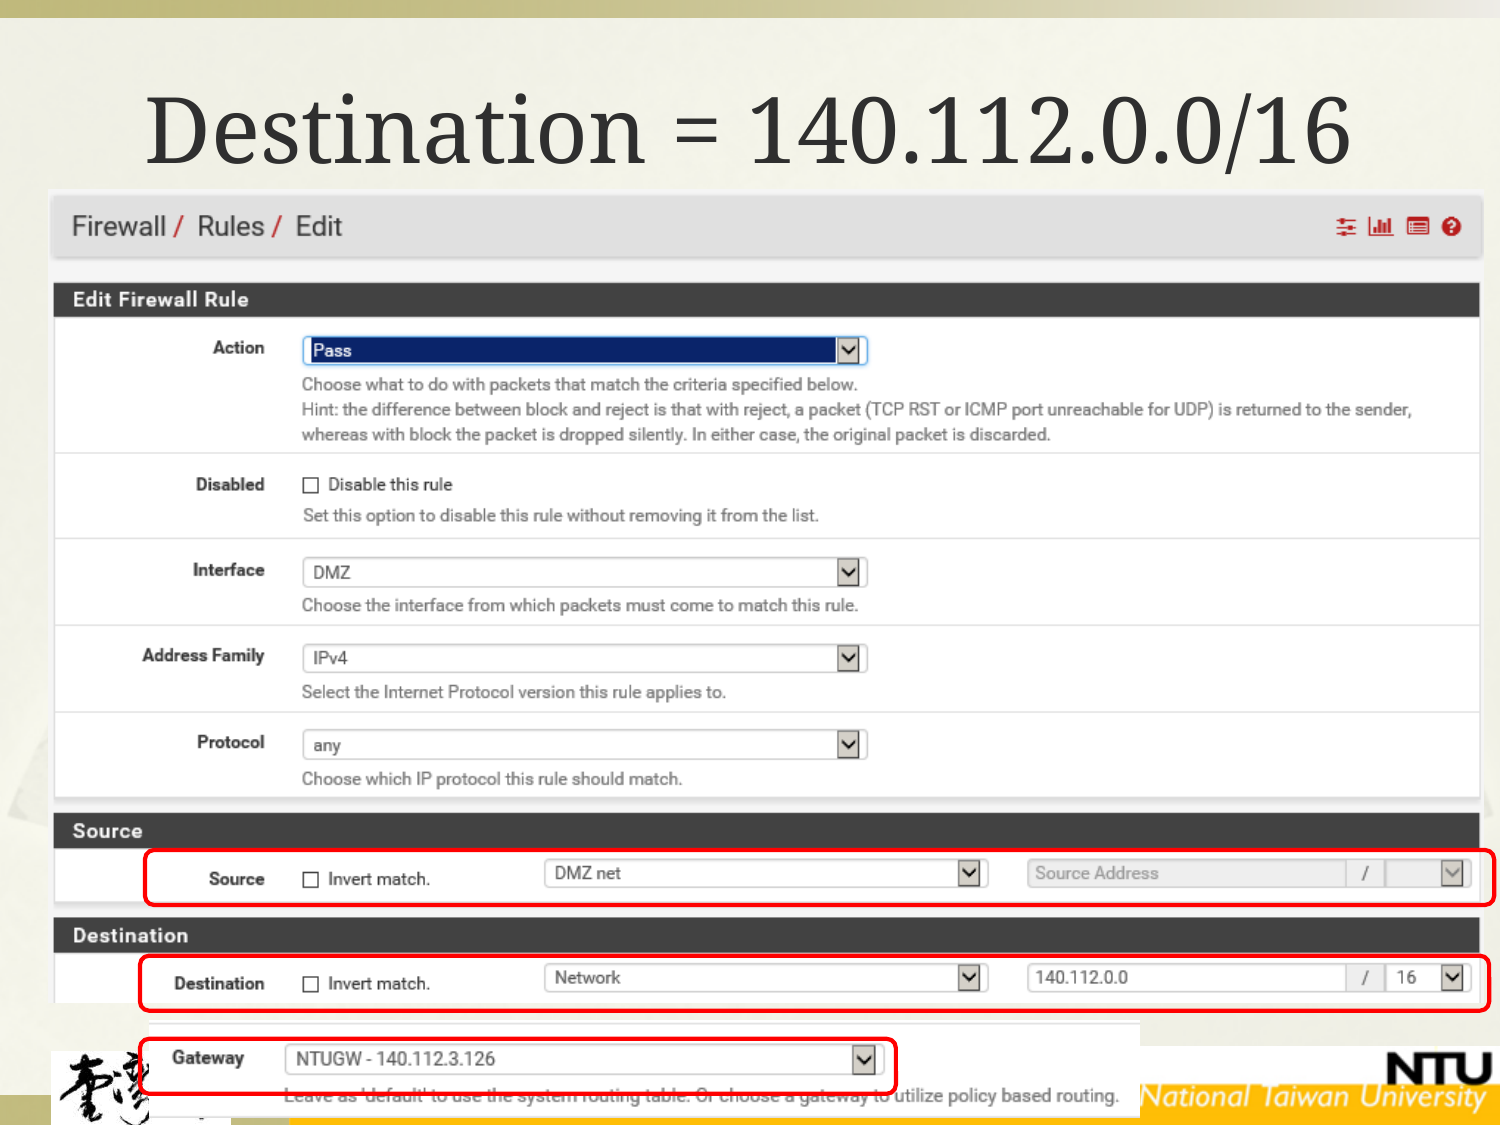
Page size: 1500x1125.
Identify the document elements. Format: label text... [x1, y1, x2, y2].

text_box [1488, 848, 1497, 907]
title Destination = 140.112.0.0/16 [75, 45, 1425, 188]
picture [48, 188, 1485, 1004]
picture [51, 1020, 1500, 1125]
text_box [145, 957, 1492, 1013]
text_box [137, 1037, 144, 1095]
